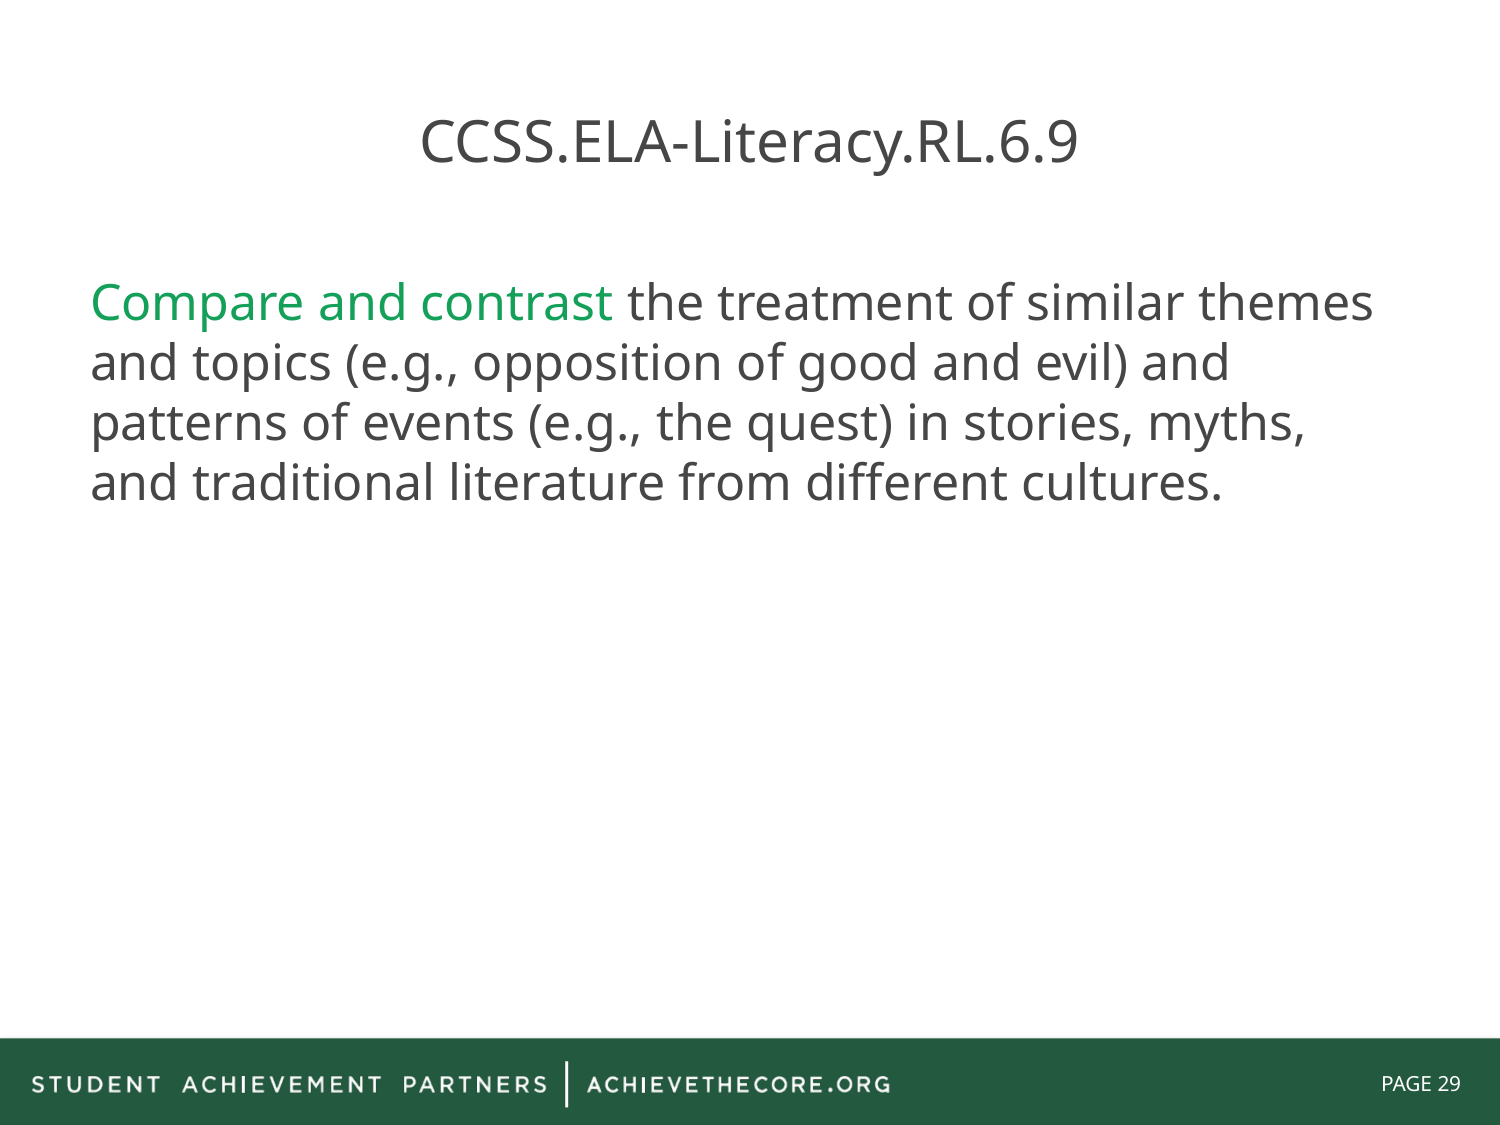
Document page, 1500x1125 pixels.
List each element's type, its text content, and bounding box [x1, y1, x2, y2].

list Compare and contrast the treatment of similar themes and topics (e.g., opposition of good and evil) and patterns of events (e.g., the quest) in stories, myths, and traditional literature from different cultures. [75, 262, 1425, 1005]
title CCSS.ELA-Literacy.RL.6.9 [75, 45, 1425, 233]
